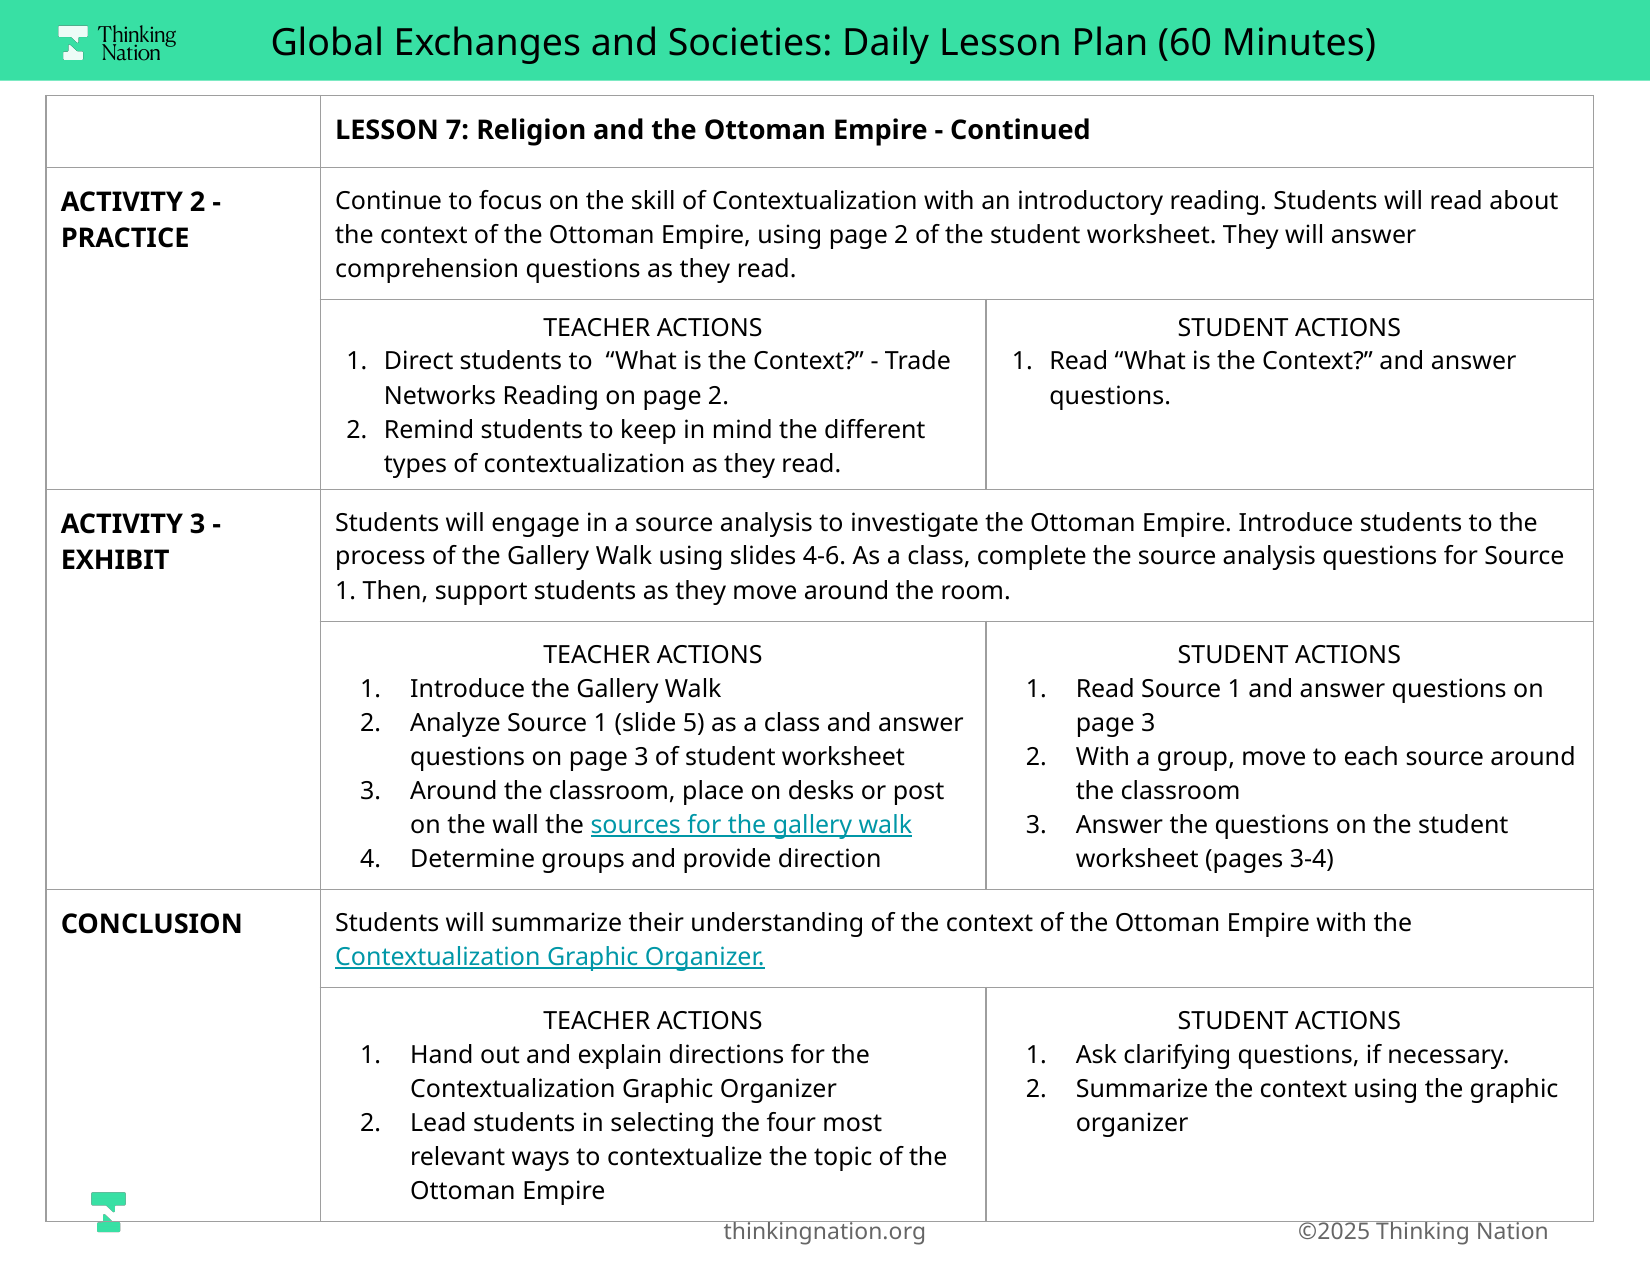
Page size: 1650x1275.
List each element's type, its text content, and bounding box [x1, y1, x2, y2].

table_cell STUDENT ACTIONS Read “What is the Context?” and answer questions. [987, 300, 1593, 489]
text_box thinkingnation.org [629, 1222, 1021, 1240]
table_cell Students will engage in a source analysis to investigate the Ottoman Empire. Introduce students to the process of the Gallery Walk using slides 4-6. As a class, complete the source analysis questions for Source 1. Then, support students as they move around the room. [321, 490, 1593, 621]
text_box Global Exchanges and Societies: Daily Lesson Plan (60 Minutes) [0, 0, 1650, 81]
table_cell TEACHER ACTIONS Direct students to “What is the Context?” - Trade Networks Reading on page 2. Remind students to keep in mind the different types of contextualization as they read. [321, 300, 985, 489]
table_cell STUDENT ACTIONS Ask clarifying questions, if necessary. Summarize the context using the graphic organizer [987, 988, 1593, 1221]
table_cell CONCLUSION [47, 890, 320, 1221]
picture [80, 1184, 136, 1240]
table_header LESSON 7: Religion and the Ottoman Empire - Continued [321, 96, 1593, 167]
table_cell ACTIVITY 2 - PRACTICE [47, 168, 320, 489]
table_cell TEACHER ACTIONS Hand out and explain directions for the Contextualization Graphic Organizer Lead students in selecting the four most relevant ways to contextualize the topic of the Ottoman Empire [321, 988, 985, 1221]
table_cell STUDENT ACTIONS Read Source 1 and answer questions on page 3 With a group, move to each source around the classroom Answer the questions on the student worksheet (pages 3-4) [987, 622, 1593, 889]
table_cell TEACHER ACTIONS Introduce the Gallery Walk Analyze Source 1 (slide 5) as a class and answer questions on page 3 of student worksheet Around the classroom, place on desks or post on the wall the sources for the gallery walk Determine groups and provide direction [321, 622, 985, 889]
table_cell ACTIVITY 3 - EXHIBIT [47, 490, 320, 889]
table_cell Students will summarize their understanding of the context of the Ottoman Empire with the Contextualization Graphic Organizer. [321, 890, 1593, 987]
text_box ©2025 Thinking Nation [1174, 1222, 1566, 1240]
table_cell Continue to focus on the skill of Contextualization with an introductory reading. Students will read about the context of the Ottoman Empire, using page 2 of the student worksheet. They will answer comprehension questions as they read. [321, 168, 1593, 299]
table_header [47, 96, 320, 167]
picture [45, 14, 180, 85]
